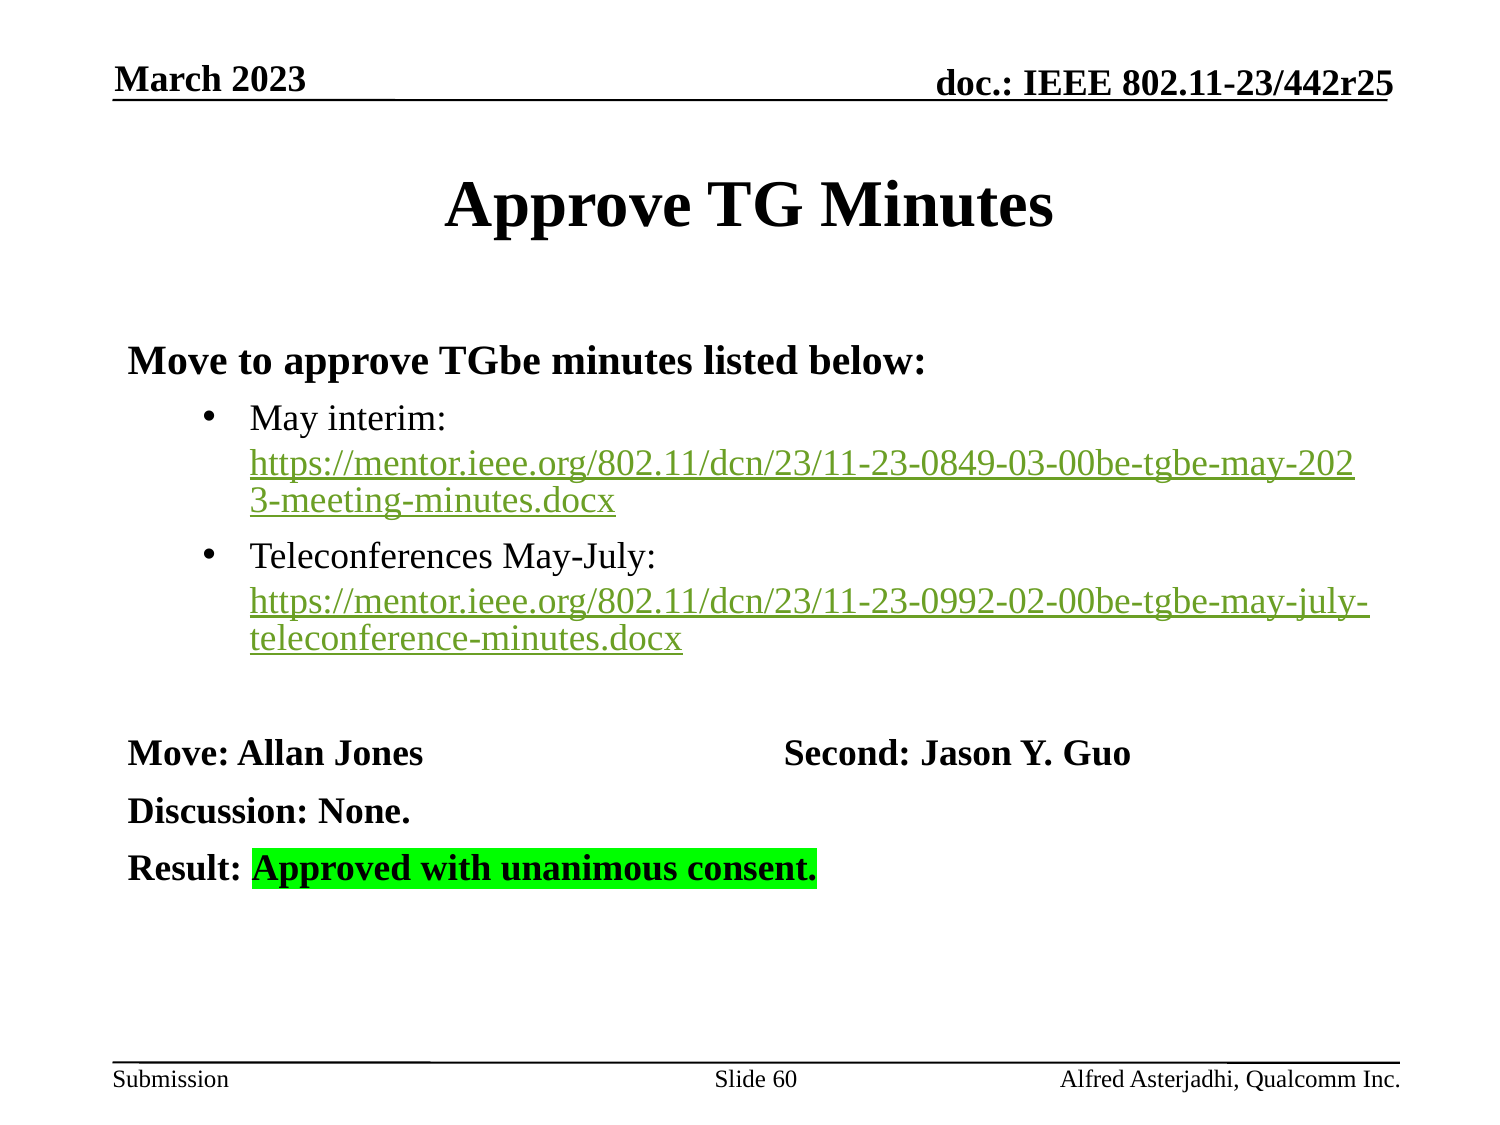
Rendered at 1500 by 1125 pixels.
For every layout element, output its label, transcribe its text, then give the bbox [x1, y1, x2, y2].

slide_number Slide 60 [712, 1061, 800, 1123]
footer Alfred Asterjadhi, Qualcomm Inc. [878, 1061, 1402, 1093]
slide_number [114, 54, 423, 100]
title Approve TG Minutes [112, 112, 1388, 288]
list Move to approve TGbe minutes listed below: May interim: https://mentor.ieee.org/802.11/dcn/23/11-23-0849-03-00be-tgbe-may-2023-meeting-minutes.docx Teleconferences May-July: https://mentor.ieee.org/802.11/dcn/23/11-23-0992-02-00be-tgbe-may-july-teleconference-minutes.docx Move: Allan Jones Second: Jason Y. Guo Discussion: None. Result: Approved with unanimous consent. [112, 324, 1388, 1051]
